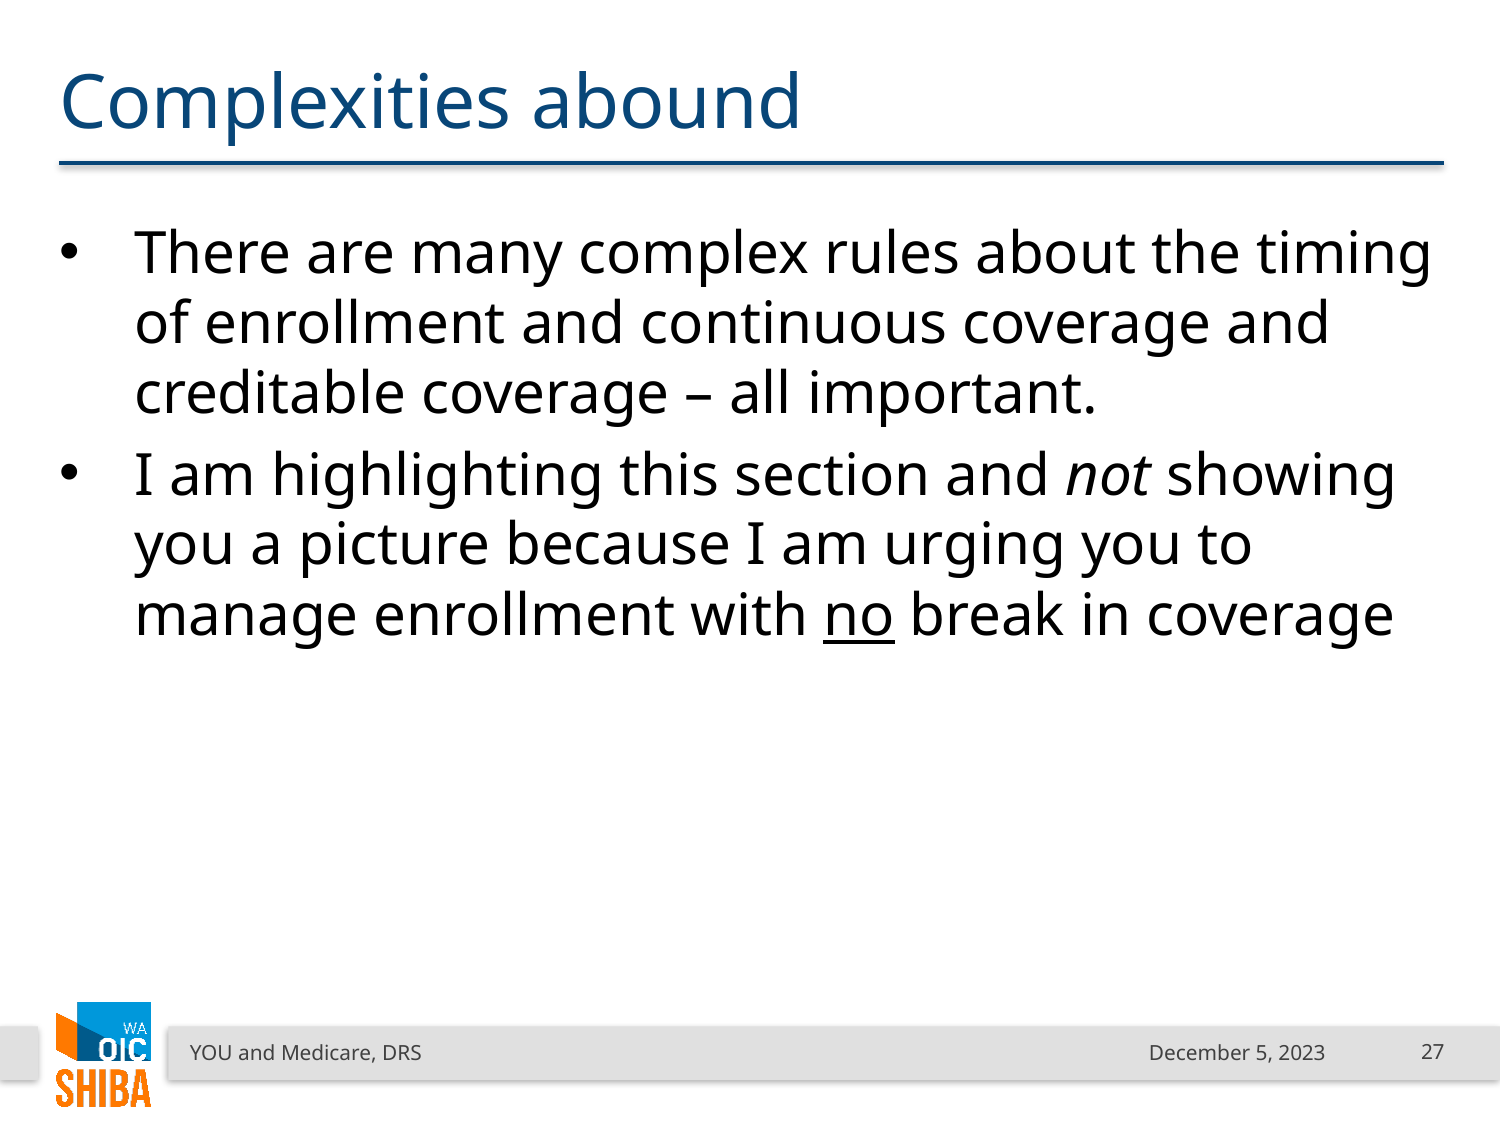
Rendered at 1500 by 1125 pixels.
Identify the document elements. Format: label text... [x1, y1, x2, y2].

slide_number 27 [1339, 1035, 1445, 1069]
list There are many complex rules about the timing of enrollment and continuous coverage and creditable coverage – all important. I am highlighting this section and not showing you a picture because I am urging you to manage enrollment with no break in coverage [59, 215, 1445, 958]
picture [56, 1002, 151, 1107]
title Complexities abound [59, 53, 1445, 164]
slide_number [975, 1035, 1326, 1069]
footer YOU and Medicare, DRS [190, 1035, 785, 1069]
